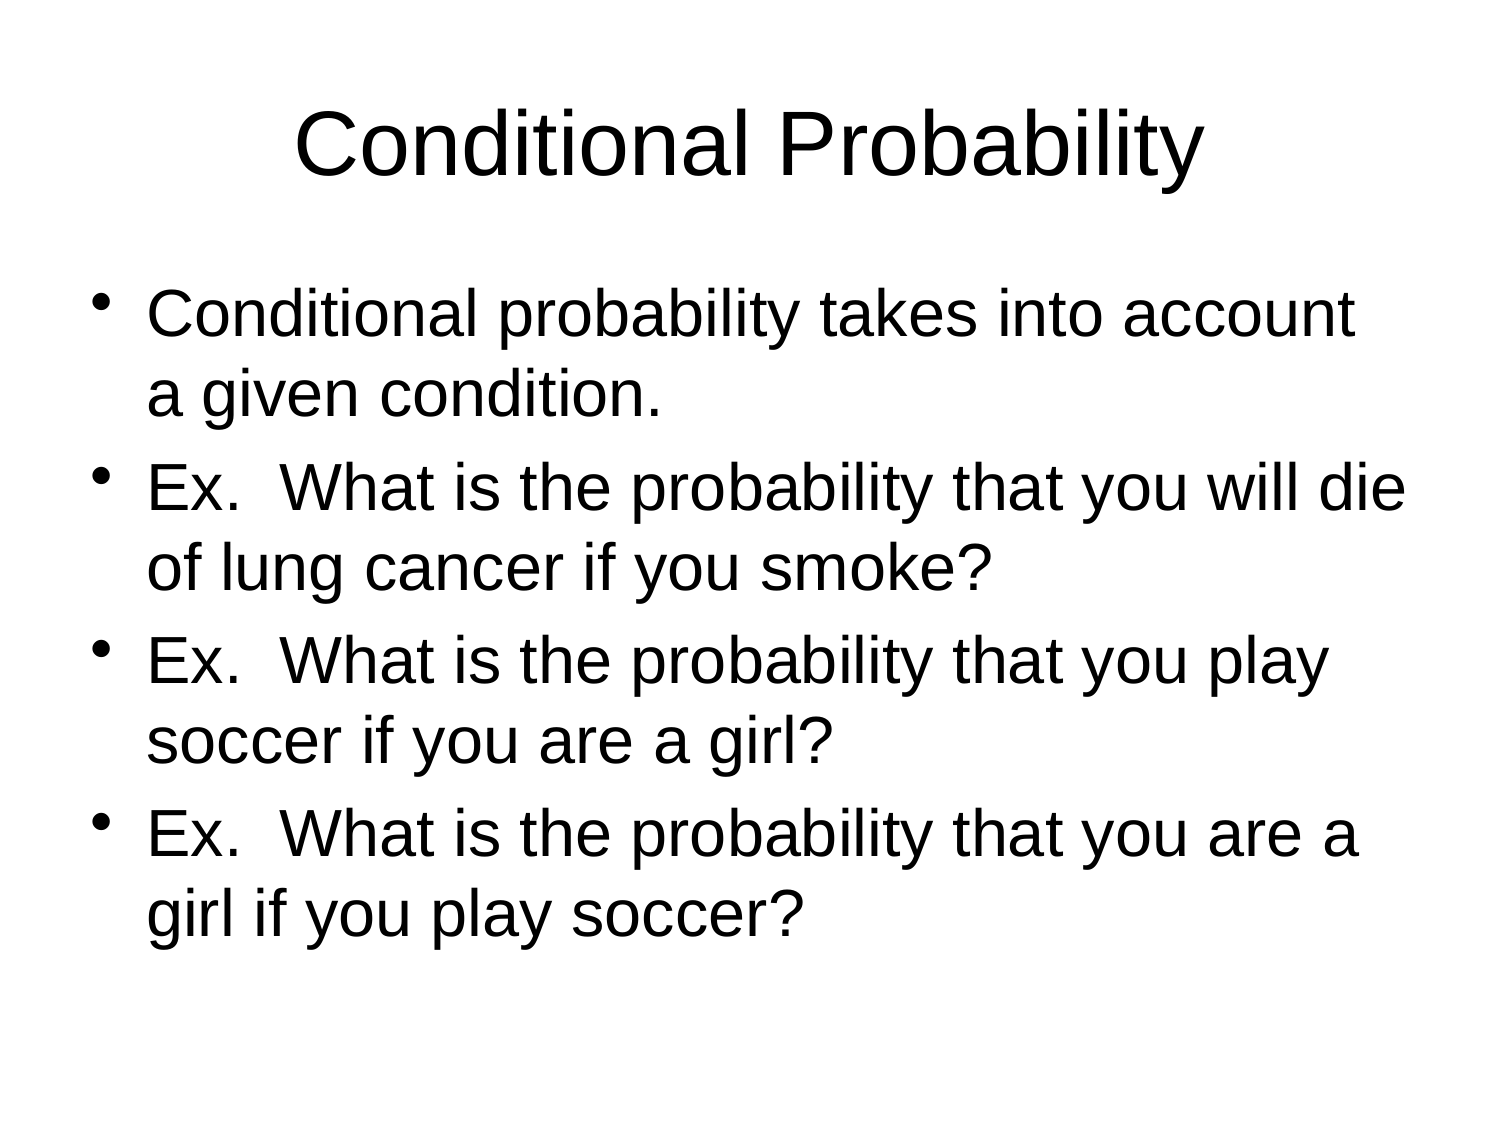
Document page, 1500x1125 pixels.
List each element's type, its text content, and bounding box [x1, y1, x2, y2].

list Conditional probability takes into account a given condition. Ex. What is the probability that you will die of lung cancer if you smoke? Ex. What is the probability that you play soccer if you are a girl? Ex. What is the probability that you are a girl if you play soccer? [74, 262, 1426, 1006]
title Conditional Probability [74, 44, 1426, 233]
